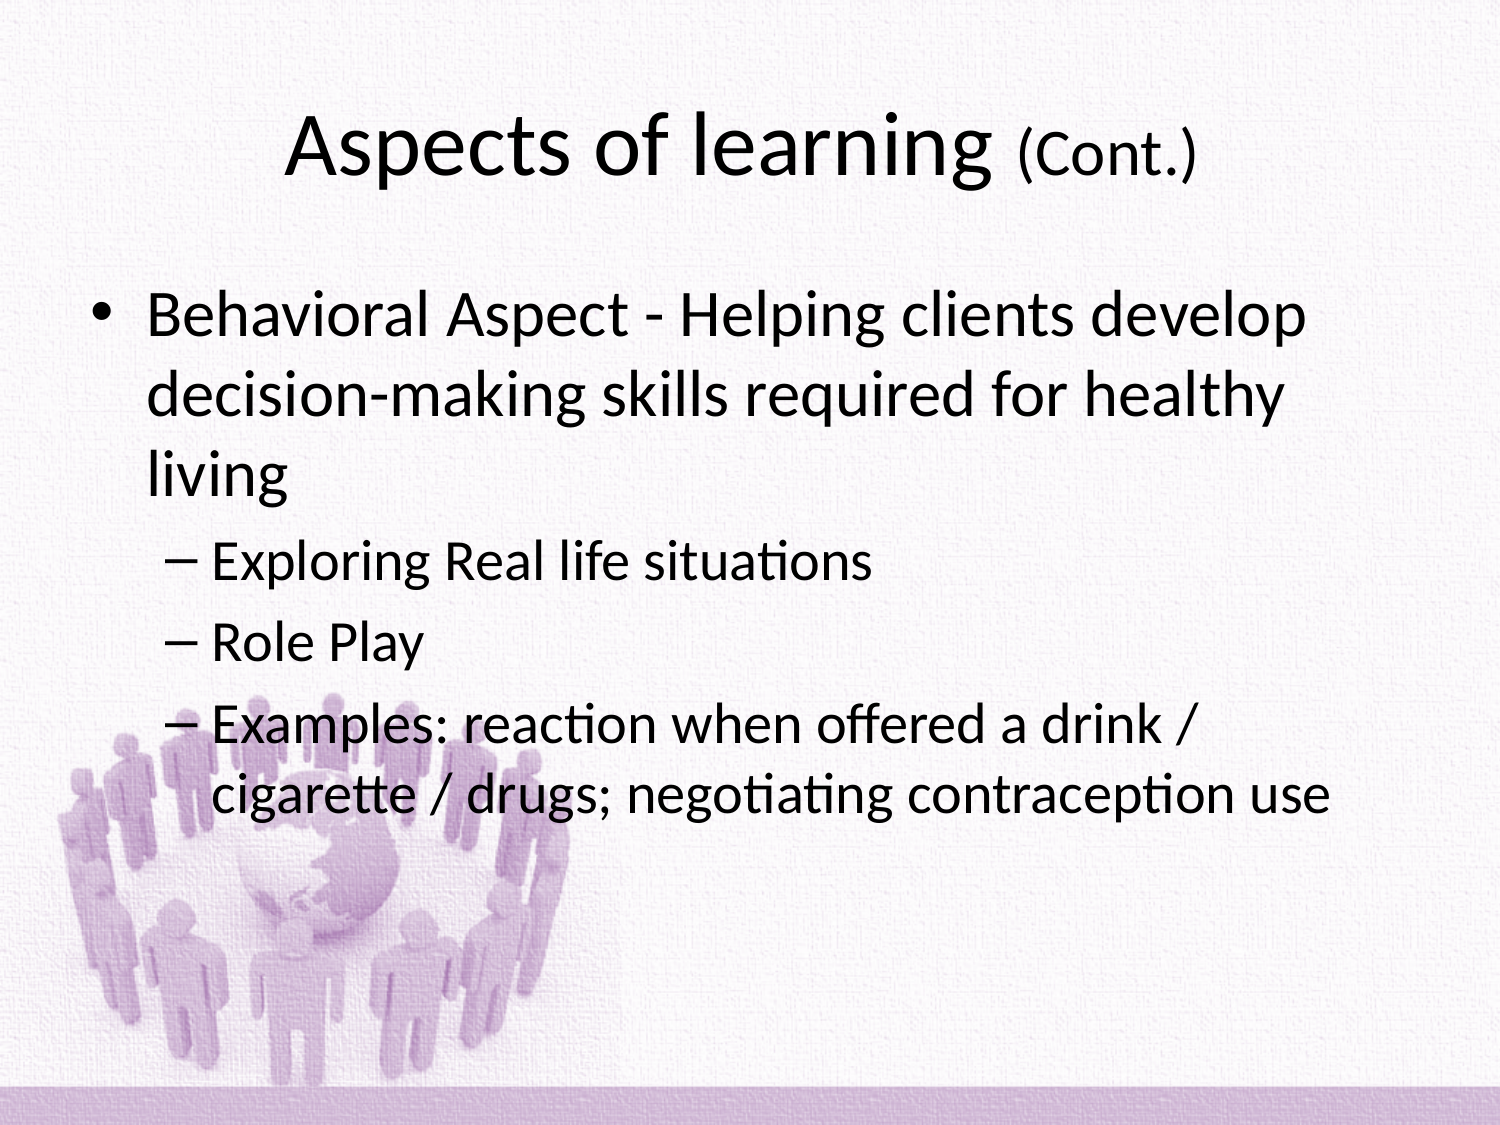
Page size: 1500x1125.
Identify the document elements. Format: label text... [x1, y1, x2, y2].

list Behavioral Aspect - Helping clients develop decision-making skills required for healthy living Exploring Real life situations Role Play Examples: reaction when offered a drink / cigarette / drugs; negotiating contraception use [75, 262, 1425, 1005]
title Aspects of learning (Cont.) [75, 45, 1425, 233]
